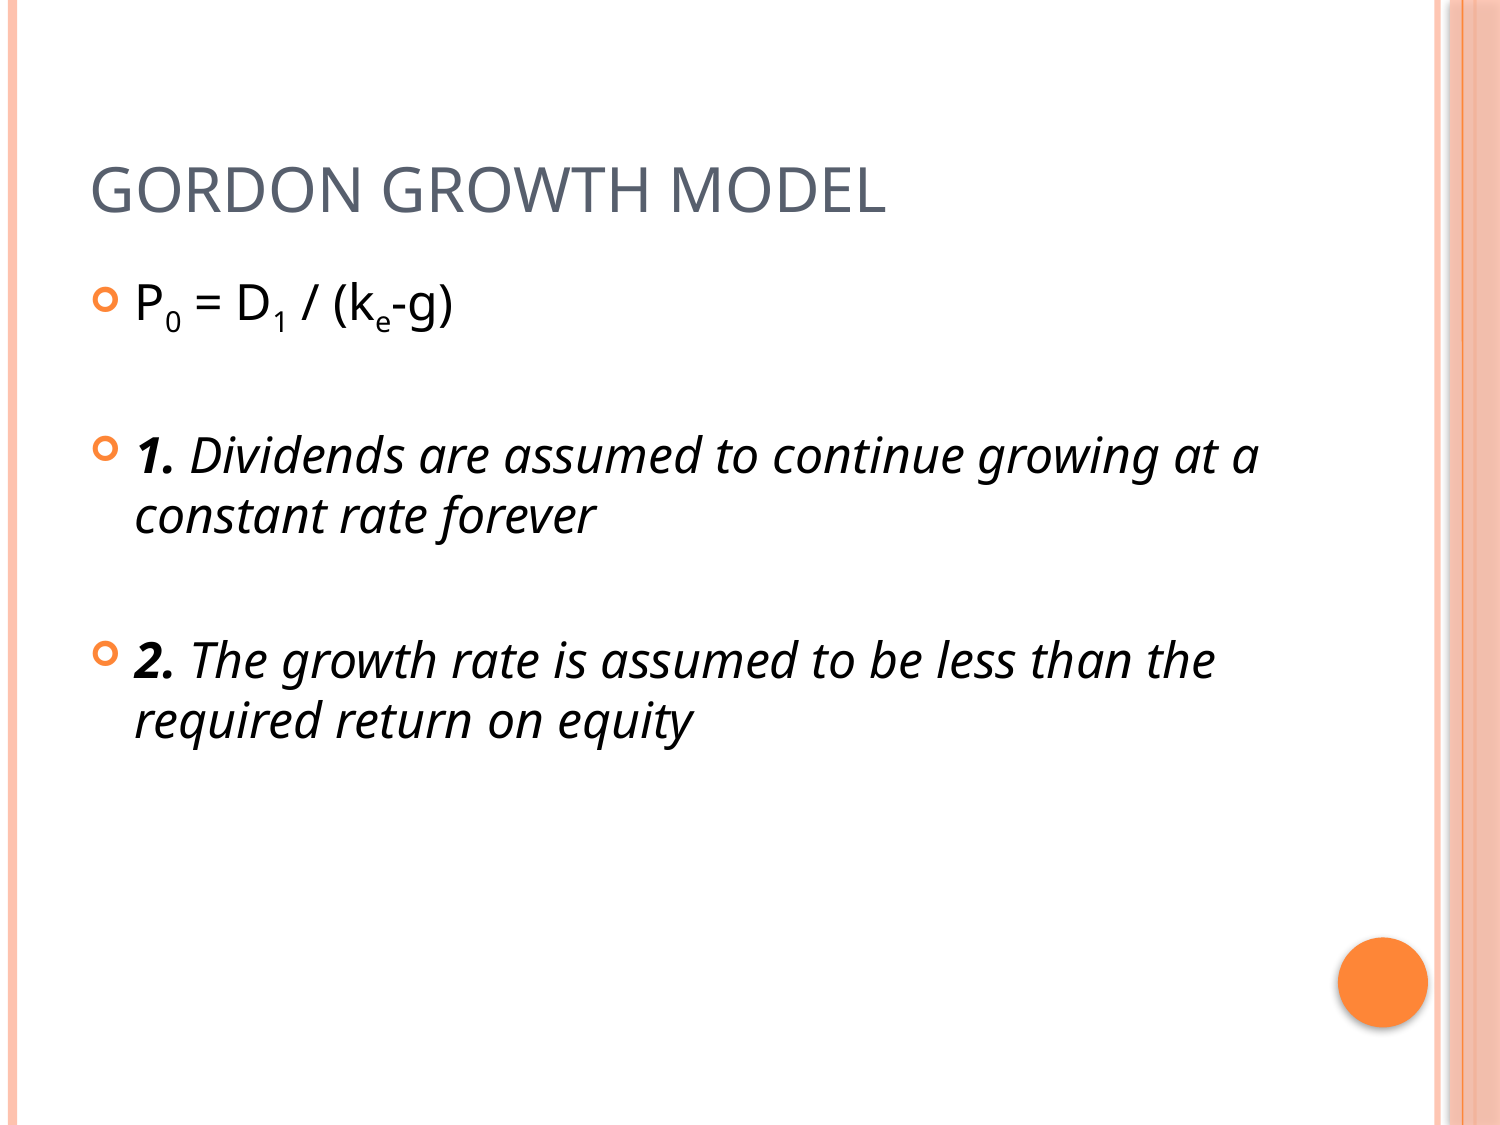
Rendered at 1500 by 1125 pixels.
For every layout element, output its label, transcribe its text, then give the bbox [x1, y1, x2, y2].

list P0 = D1 / (ke-g) 1. Dividends are assumed to continue growing at a constant rate forever 2. The growth rate is assumed to be less than the required return on equity [75, 262, 1300, 1062]
title Gordon growth model [75, 45, 1300, 233]
